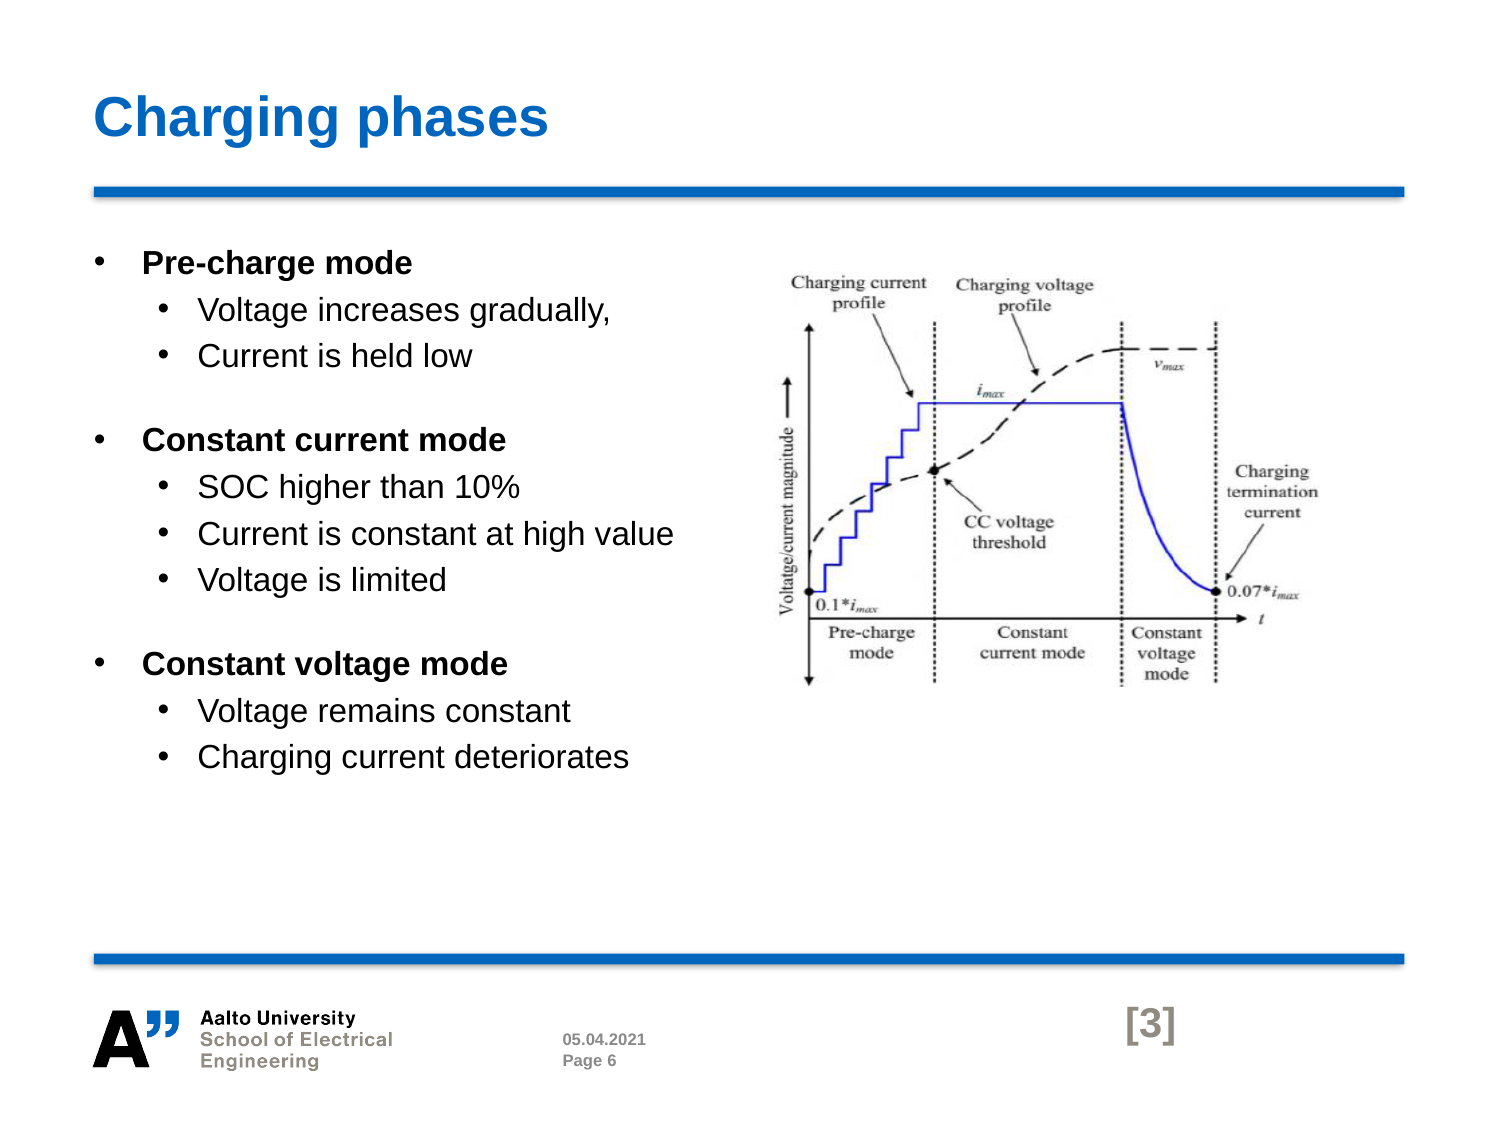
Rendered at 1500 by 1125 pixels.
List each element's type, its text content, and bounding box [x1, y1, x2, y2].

slide_number Page 6 [562, 1050, 816, 1071]
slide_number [562, 1029, 816, 1050]
picture [773, 271, 1321, 687]
title Charging phases [93, 80, 1369, 228]
picture [35, 953, 449, 1125]
list [3] [1125, 1029, 1405, 1092]
list Pre-charge mode Voltage increases gradually, Current is held low Constant current mode SOC higher than 10% Current is constant at high value Voltage is limited Constant voltage mode Voltage remains constant Charging current deteriorates [93, 245, 1125, 925]
